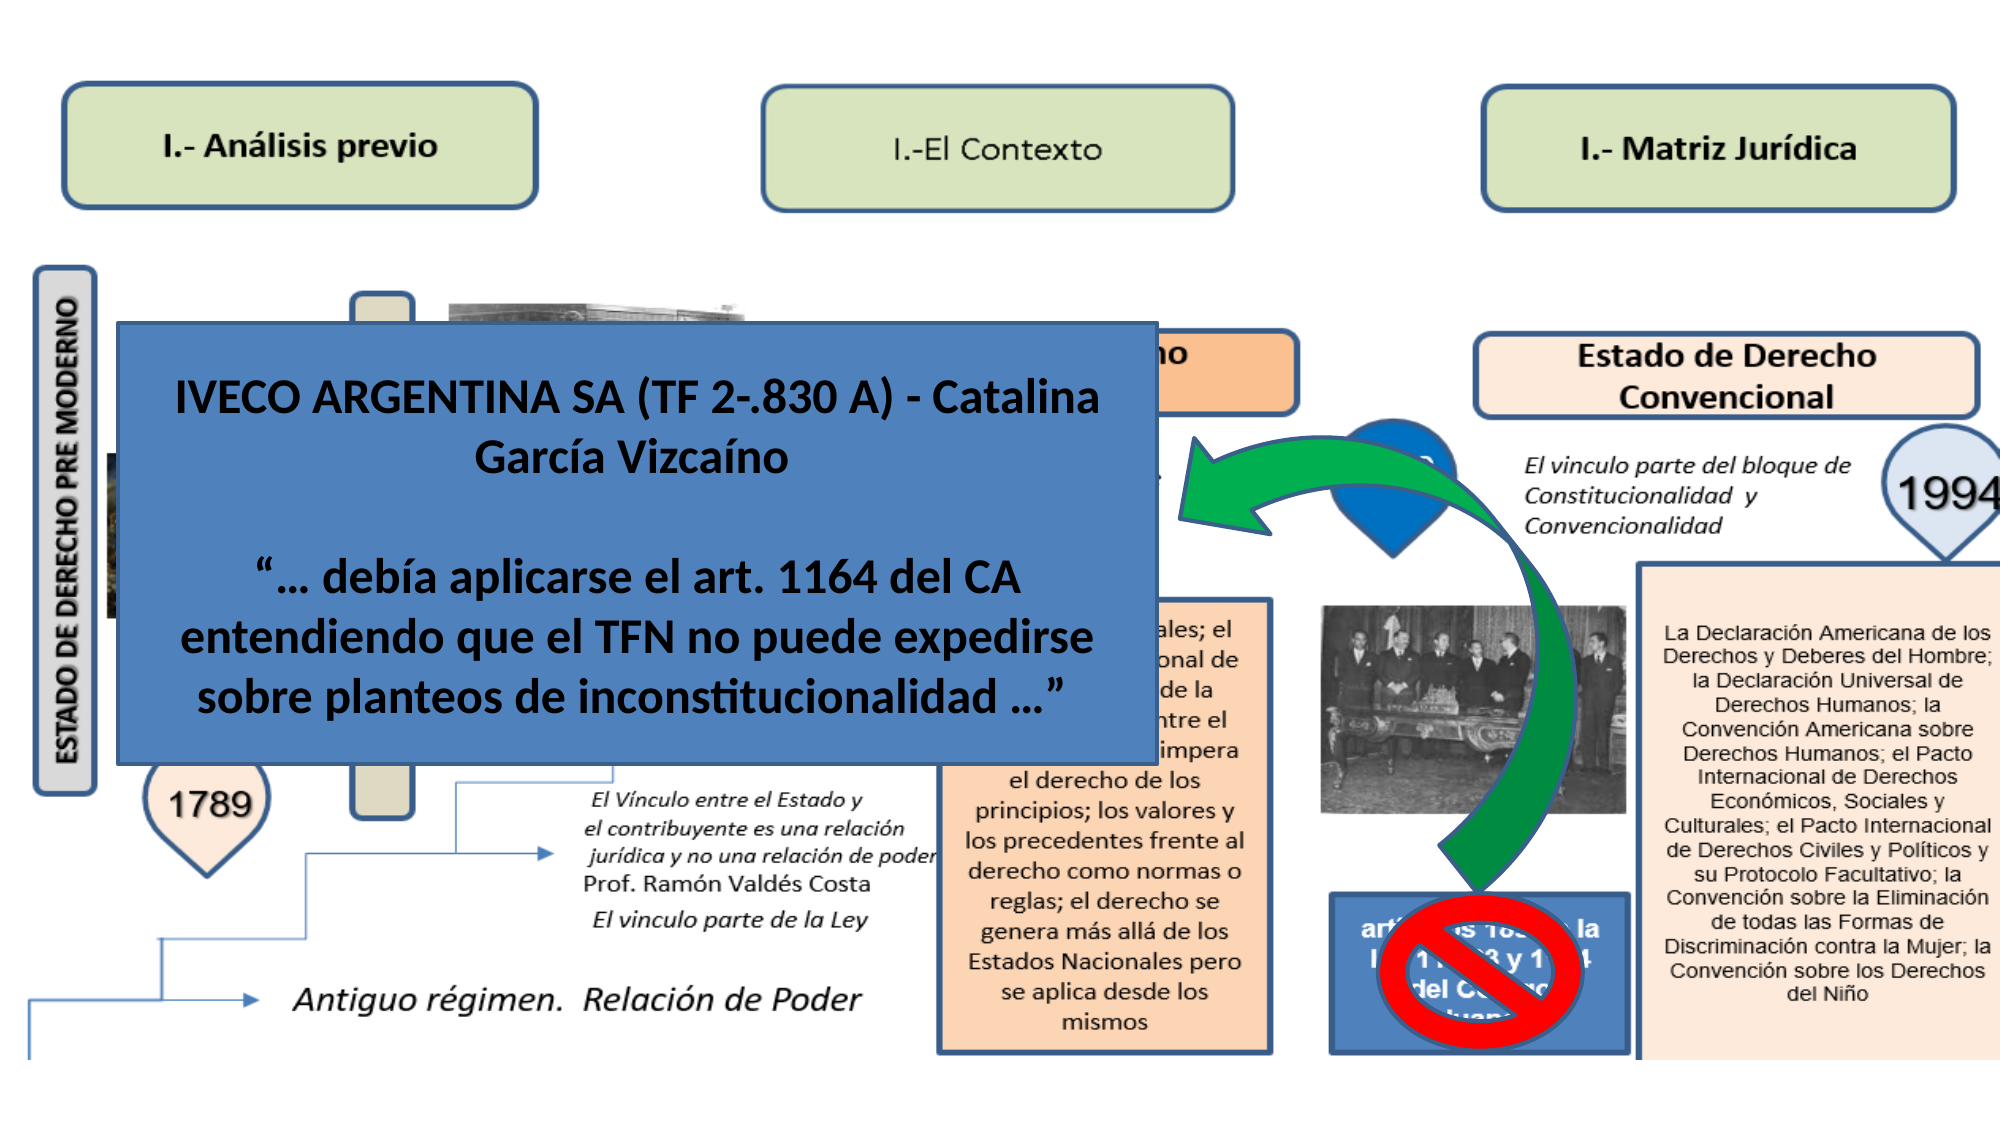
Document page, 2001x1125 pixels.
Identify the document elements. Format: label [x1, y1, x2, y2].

picture [24, 58, 2000, 1060]
